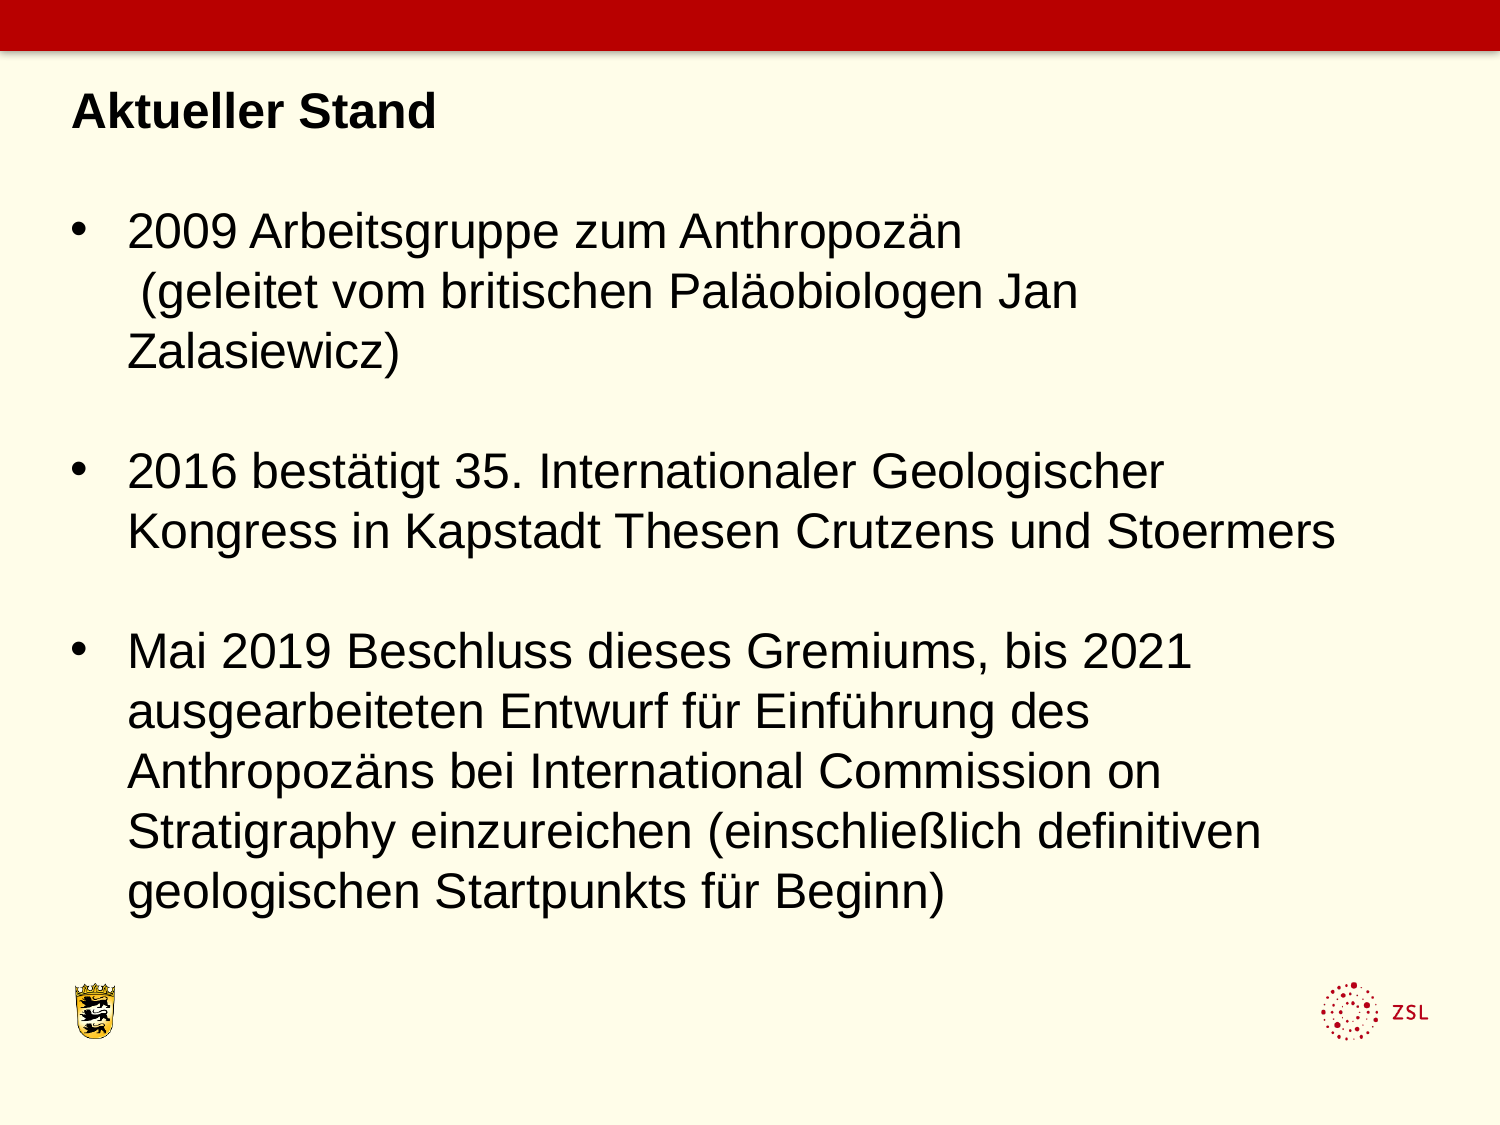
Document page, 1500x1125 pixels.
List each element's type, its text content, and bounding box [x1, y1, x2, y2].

text_box Aktueller Stand 2009 Arbeitsgruppe zum Anthropozän (geleitet vom britischen Paläobiologen Jan Zalasiewicz) 2016 bestätigt 35. Internationaler Geologischer Kongress in Kapstadt Thesen Crutzens und Stoermers Mai 2019 Beschluss dieses Gremiums, bis 2021 ausgearbeiteten Entwurf für Einführung des Anthropozäns bei International Commission on Stratigraphy einzureichen (einschließlich definitiven geologischen Startpunkts für Beginn) [55, 70, 1375, 986]
picture [1320, 981, 1429, 1041]
picture [73, 986, 117, 1041]
